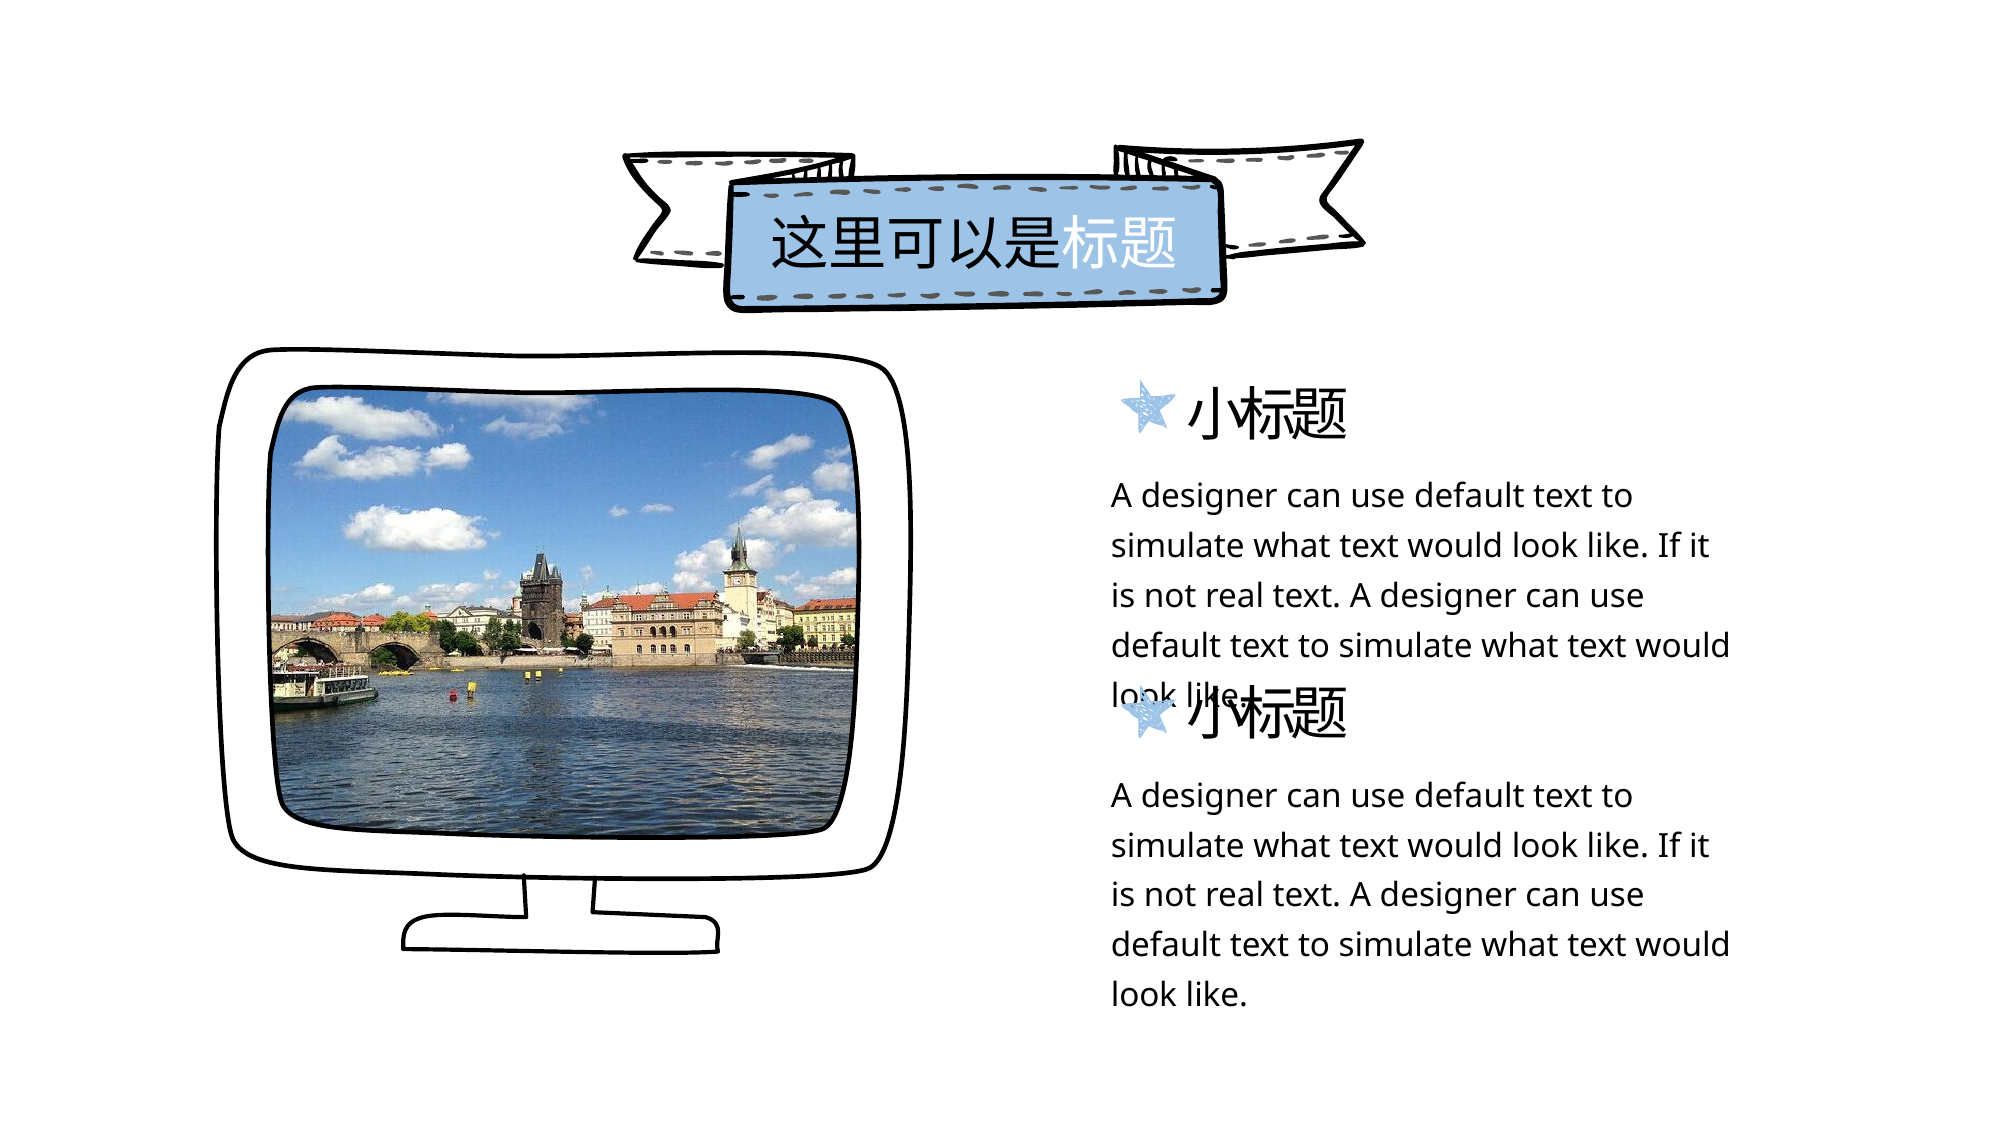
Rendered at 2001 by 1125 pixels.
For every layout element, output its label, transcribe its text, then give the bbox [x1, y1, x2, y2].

text_box 小标题 [1171, 668, 1364, 754]
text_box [621, 138, 1367, 315]
text_box [270, 389, 857, 836]
text_box [1120, 380, 1176, 434]
text_box [215, 348, 912, 880]
text_box 小标题 [1171, 369, 1364, 455]
text_box A designer can use default text to simulate what text would look like. If it is not real text. A designer can use default text to simulate what text would look like. [1096, 756, 1754, 1021]
text_box A designer can use default text to simulate what text would look like. If it is not real text. A designer can use default text to simulate what text would look like. [1096, 456, 1754, 722]
text_box [1120, 685, 1176, 739]
text_box [402, 874, 720, 954]
